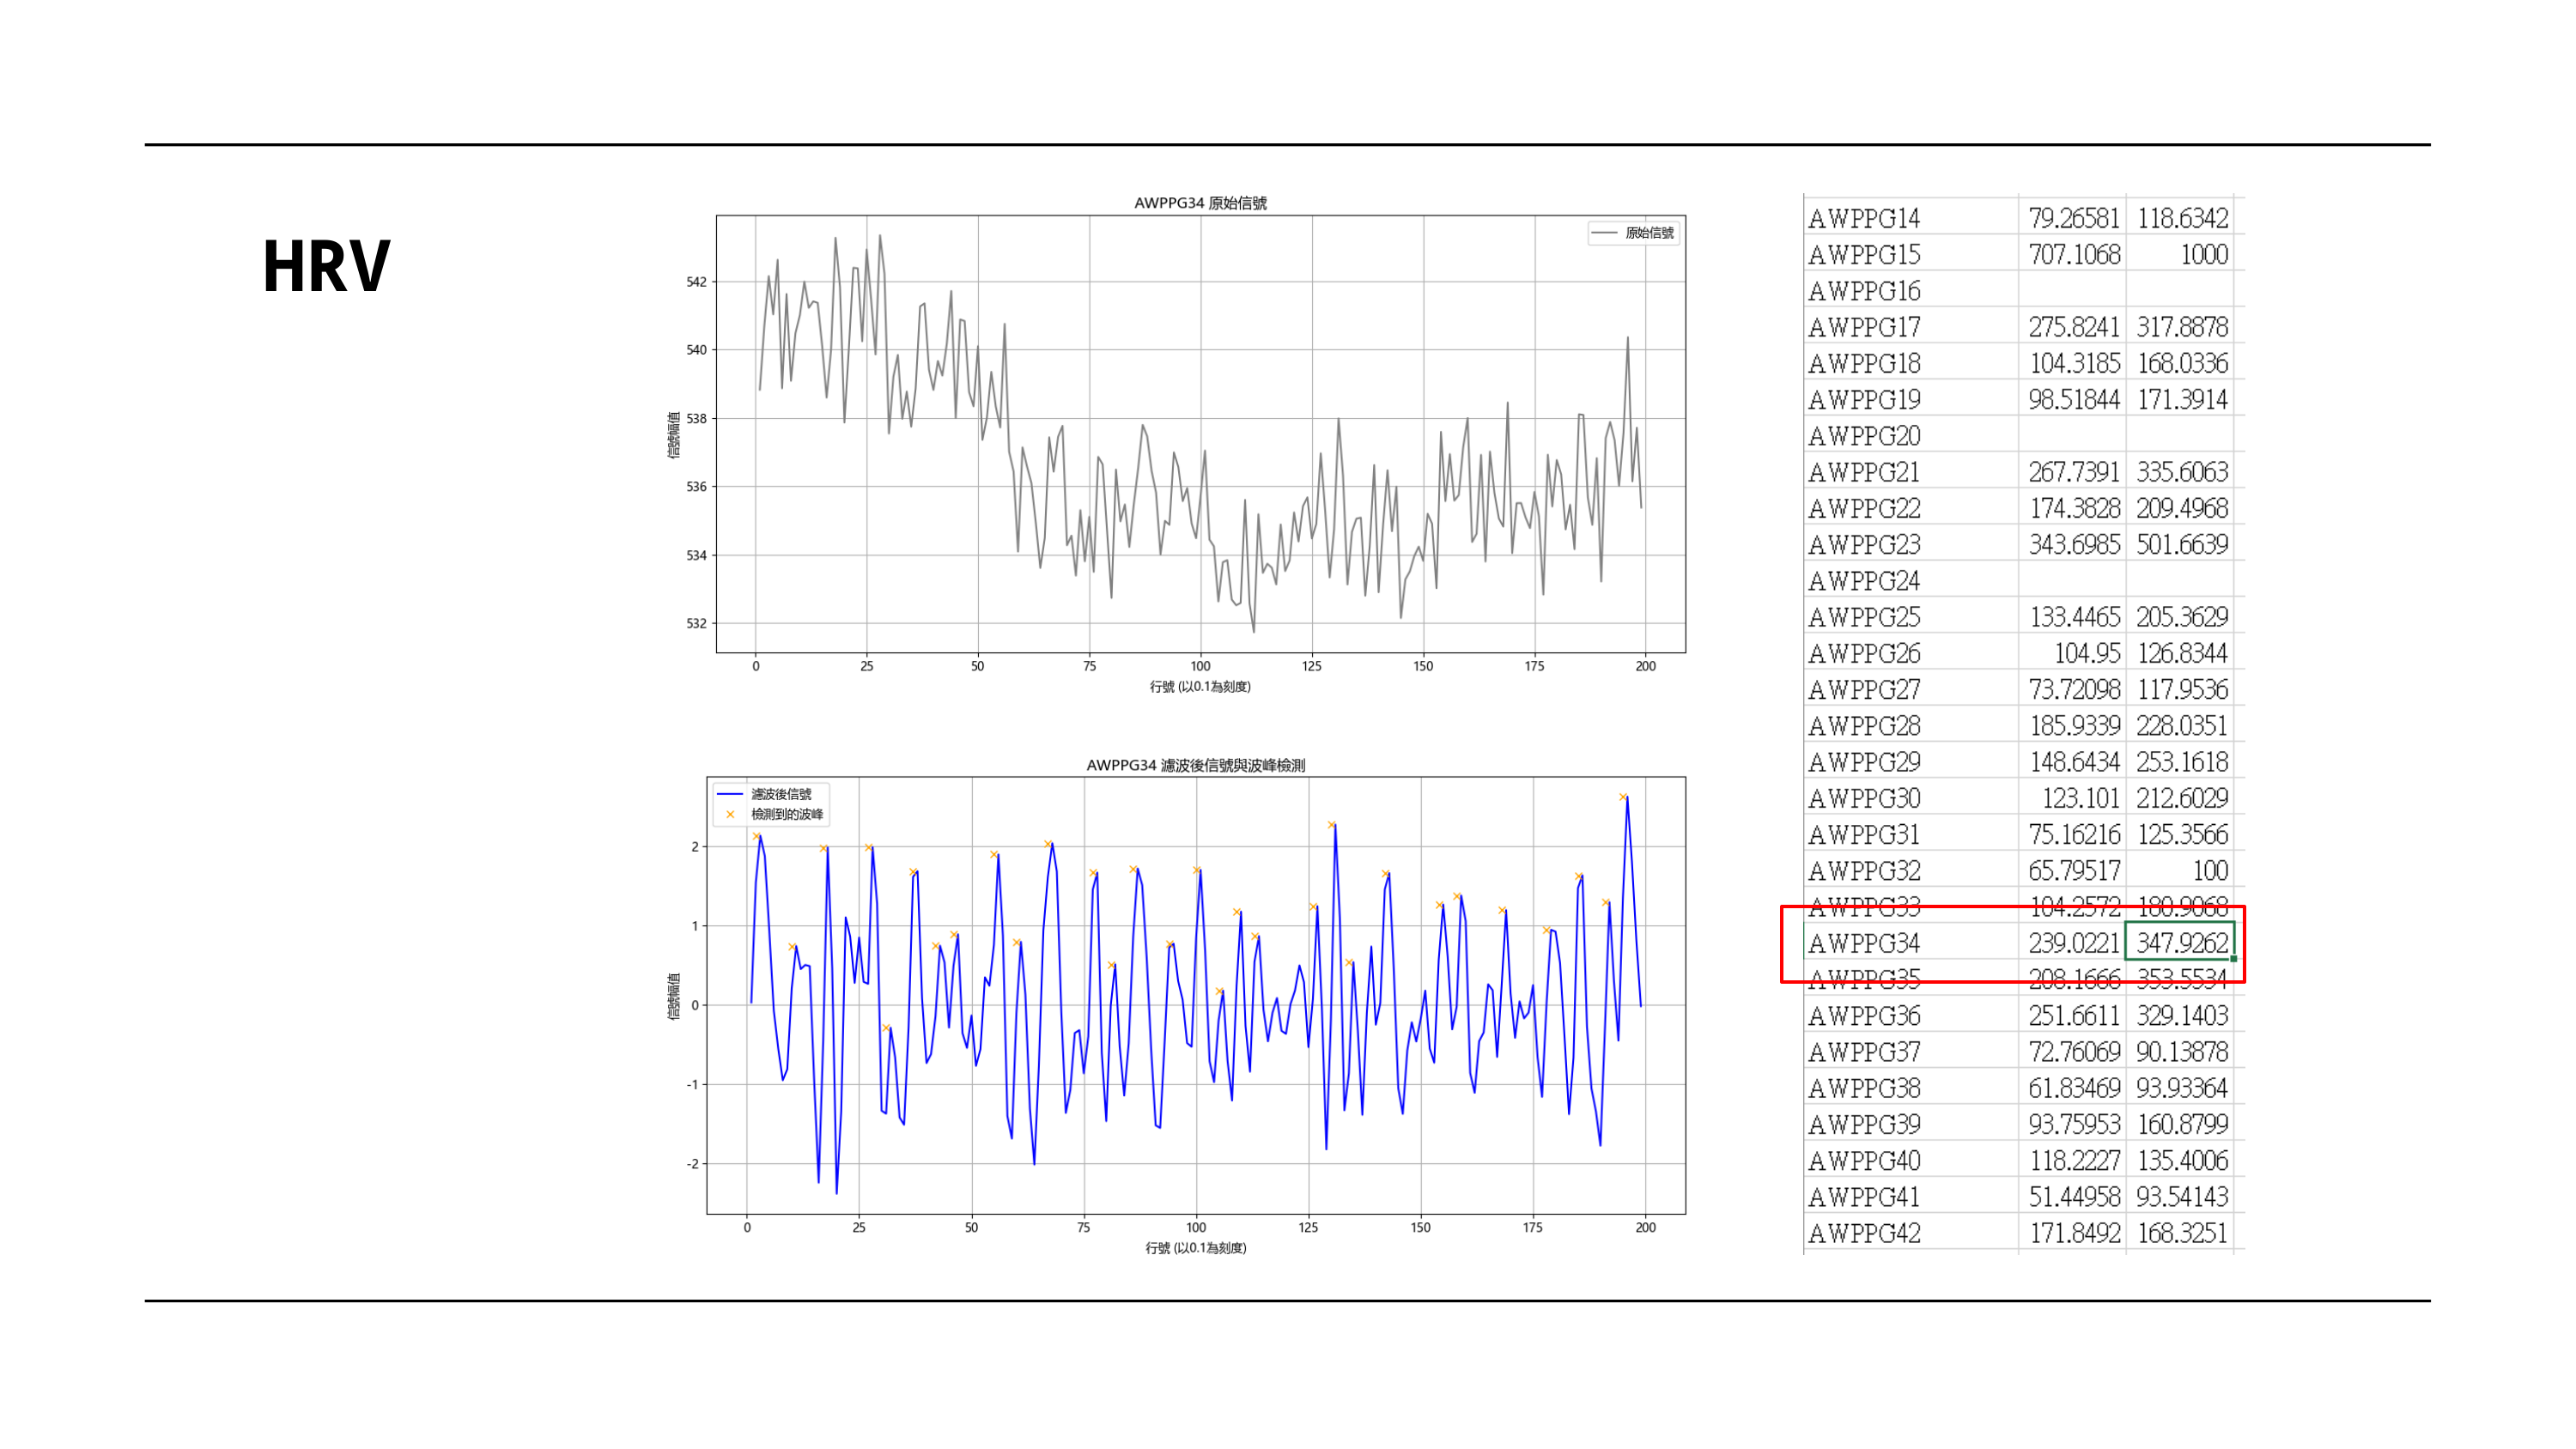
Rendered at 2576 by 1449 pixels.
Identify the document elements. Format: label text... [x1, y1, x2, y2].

text_box HRV [161, 177, 494, 306]
text_box [1780, 905, 1798, 984]
picture [1802, 193, 2245, 1255]
picture [654, 745, 1699, 1268]
picture [654, 184, 1699, 706]
